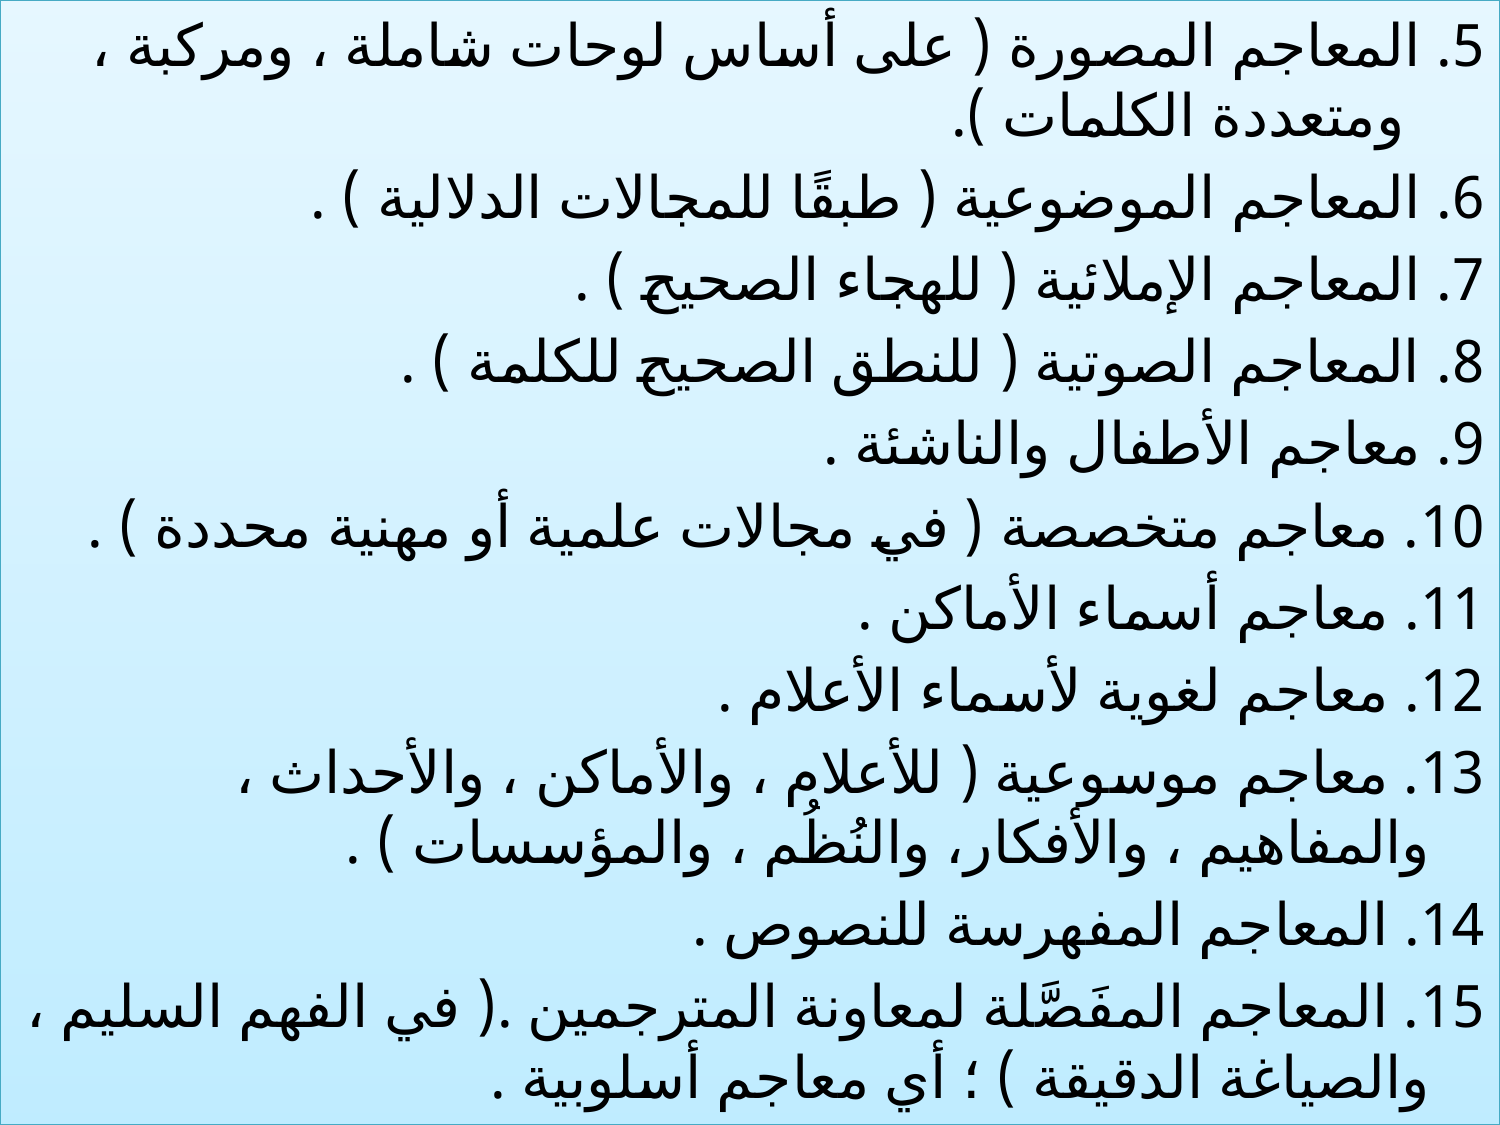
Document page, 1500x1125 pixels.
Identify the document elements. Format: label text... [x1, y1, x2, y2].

list 5. المعاجم المصورة ( على أساس لوحات شاملة ، ومركبة ، ومتعددة الكلمات ). 6. المعاجم الموضوعية ( طبقًا للمجالات الدلالية ) . 7. المعاجم الإملائية ( للهجاء الصحيح ) . 8. المعاجم الصوتية ( للنطق الصحيح للكلمة ) . 9. معاجم الأطفال والناشئة . 10. معاجم متخصصة ( في مجالات علمية أو مهنية محددة ) . 11. معاجم أسماء الأماكن . 12. معاجم لغوية لأسماء الأعلام . 13. معاجم موسوعية ( للأعلام ، والأماكن ، والأحداث ، والمفاهيم ، والأفكار، والنُظُم ، والمؤسسات ) . 14. المعاجم المفهرسة للنصوص . 15. المعاجم المفَصَّلة لمعاونة المترجمين .( في الفهم السليم ، والصياغة الدقيقة ) ؛ أي معاجم أسلوبية . [0, 0, 1500, 1125]
